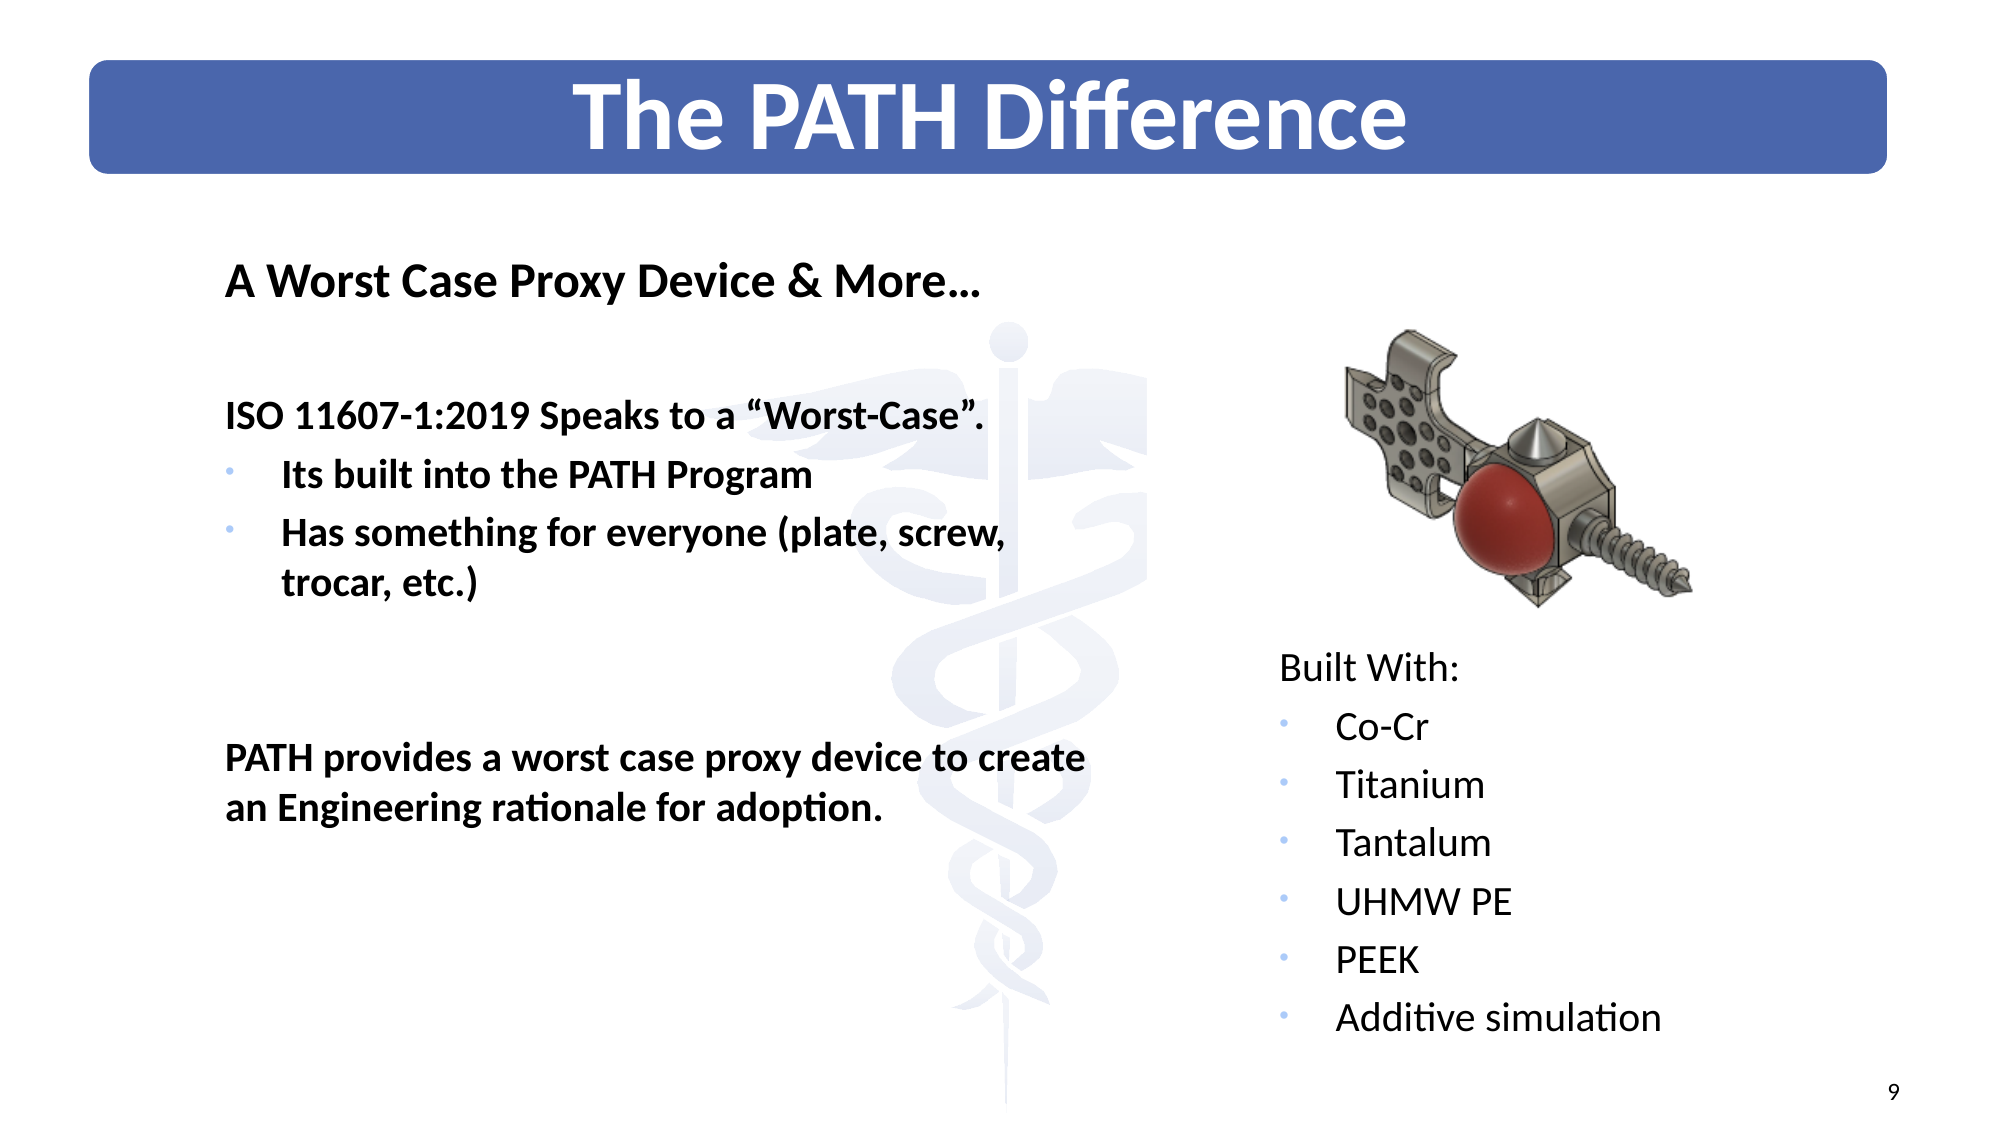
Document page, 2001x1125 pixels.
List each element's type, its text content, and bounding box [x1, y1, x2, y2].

text_box Built With: Co-Cr Titanium Tantalum UHMW PE PEEK Additive simulation [1264, 632, 1790, 1091]
subtitle ISO 11607-1:2019 Speaks to a “Worst-Case”. Its built into the PATH Program Has something for everyone (plate, screw, trocar, etc.) PATH provides a worst case proxy device to create an Engineering rationale for adoption. [210, 380, 1102, 943]
text_box A Worst Case Proxy Device & More… [210, 240, 1042, 316]
picture [1146, 312, 1826, 627]
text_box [88, 34, 1889, 200]
slide_number 9 [1733, 1052, 1900, 1113]
